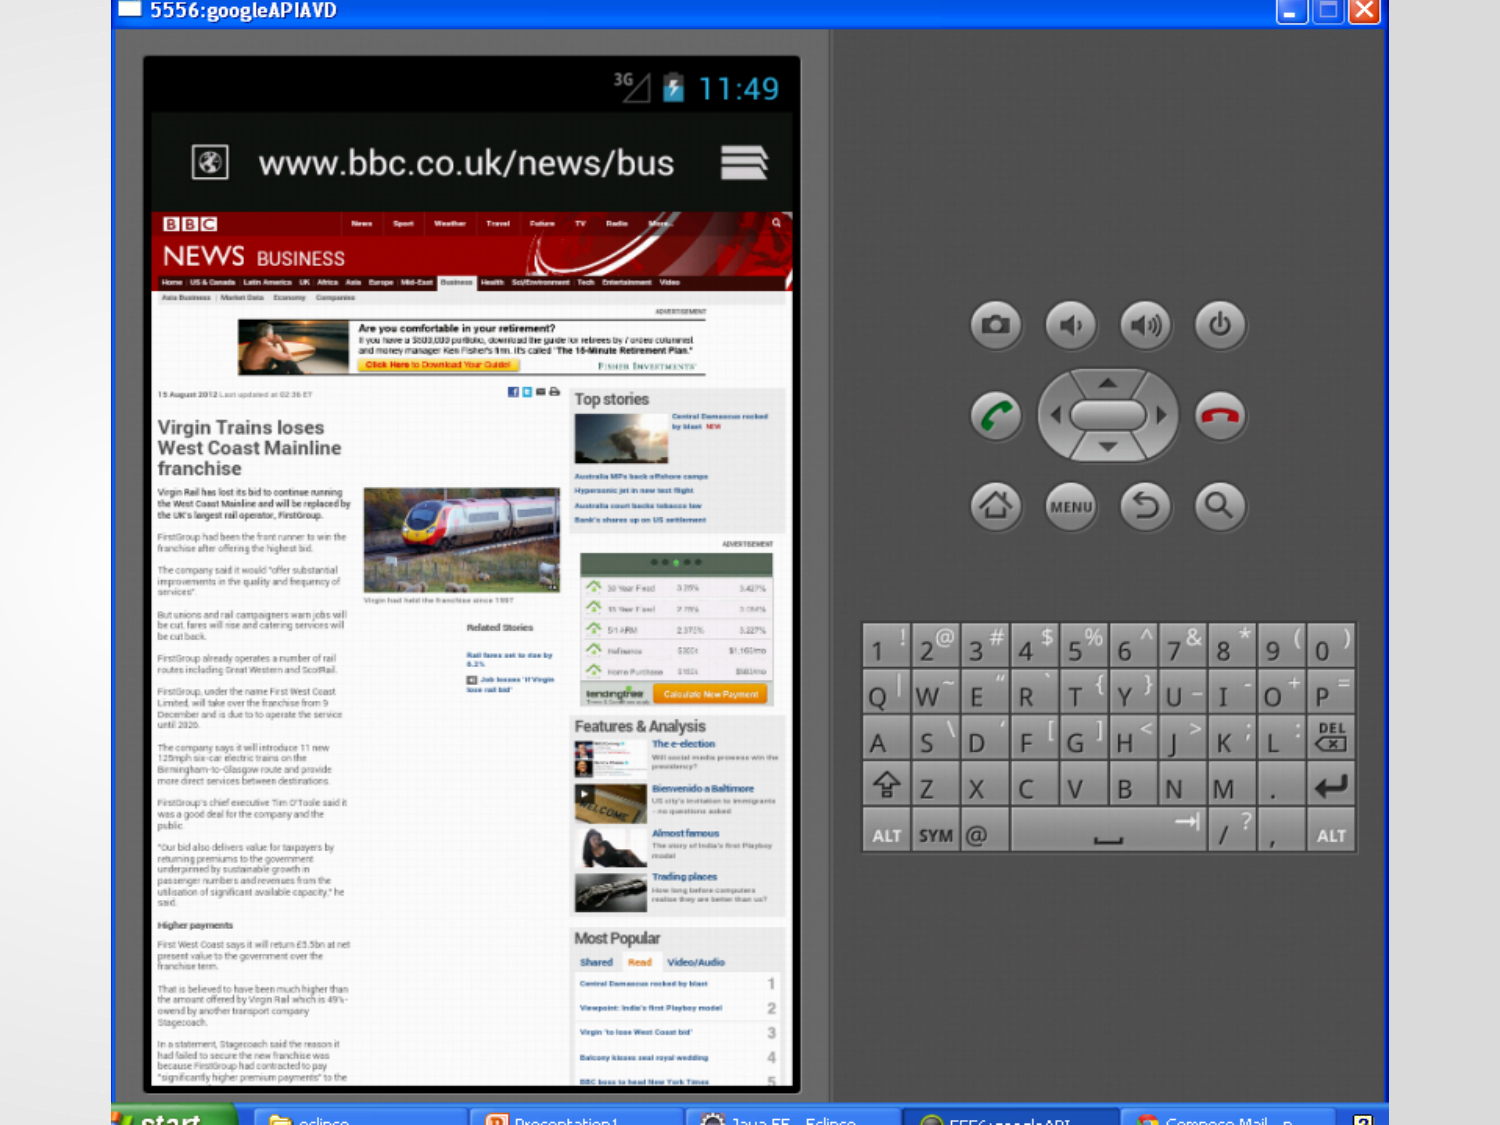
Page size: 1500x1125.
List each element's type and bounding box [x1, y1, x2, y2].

picture [111, 0, 1389, 1125]
